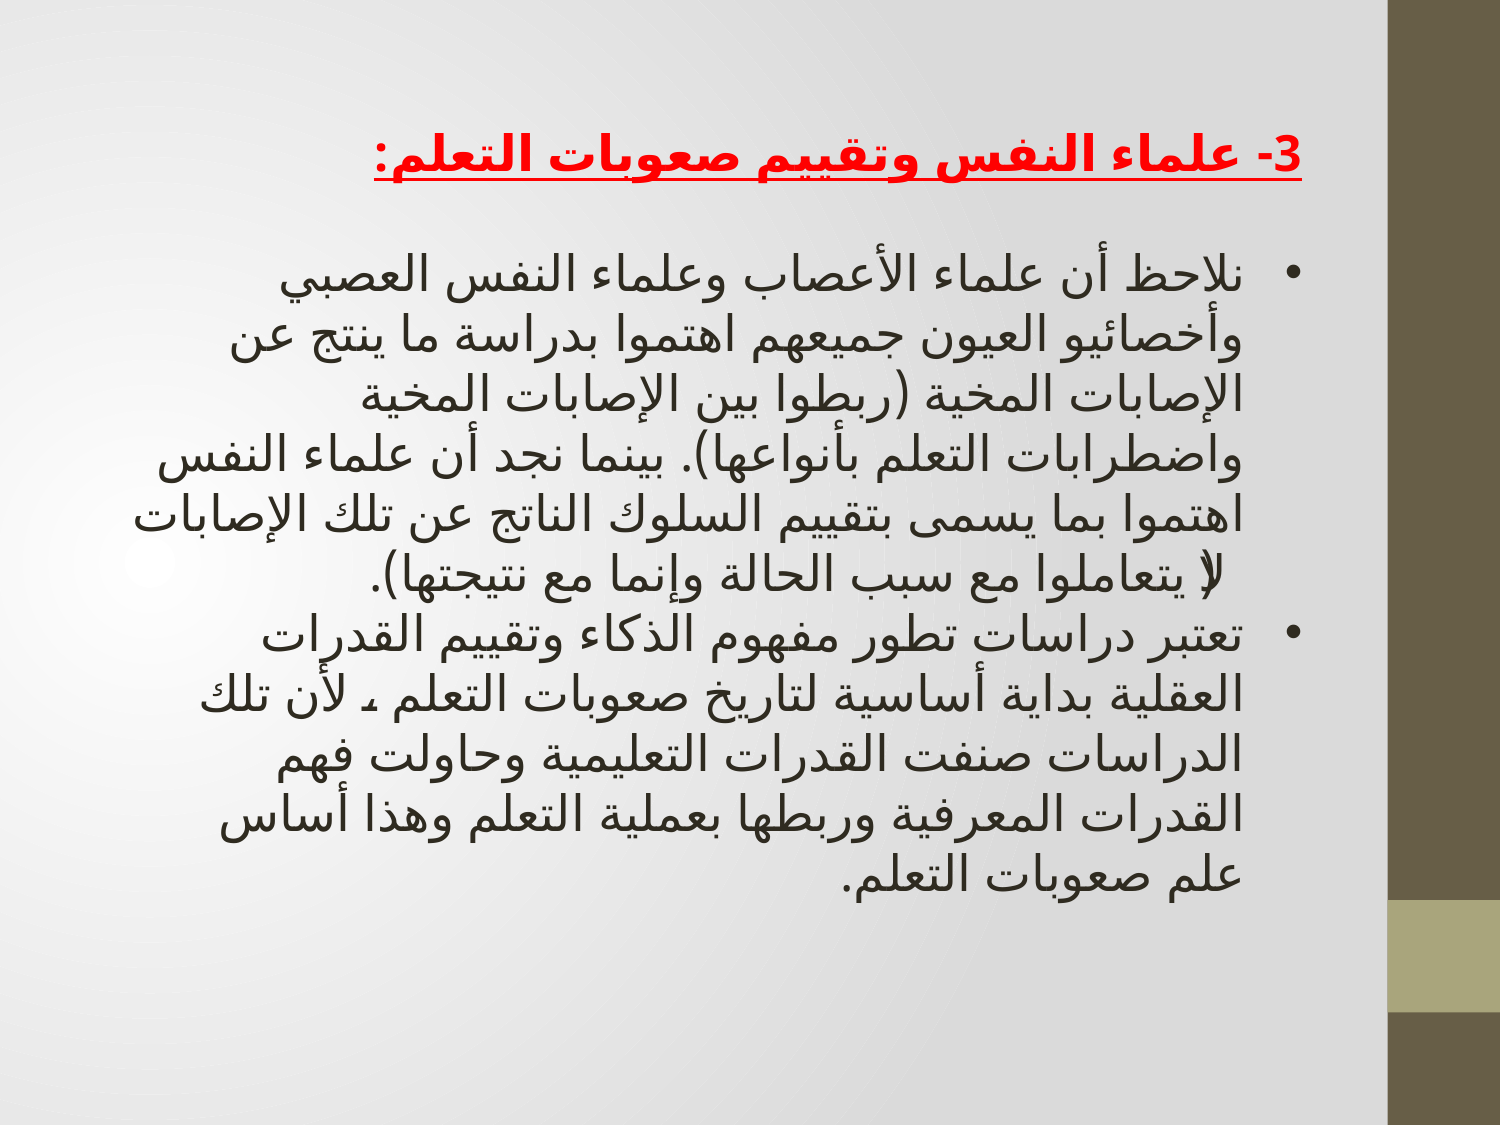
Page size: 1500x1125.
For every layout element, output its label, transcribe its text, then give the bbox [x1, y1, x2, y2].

text_box 3- علماء النفس وتقييم صعوبات التعلم: نلاحظ أن علماء الأعصاب وعلماء النفس العصبي وأخصائيو العيون جميعهم اهتموا بدراسة ما ينتج عن الإصابات المخية (ربطوا بين الإصابات المخية واضطرابات التعلم بأنواعها). بينما نجد أن علماء النفس اهتموا بما يسمى بتقييم السلوك الناتج عن تلك الإصابات (لا يتعاملوا مع سبب الحالة وإنما مع نتيجتها). تعتبر دراسات تطور مفهوم الذكاء وتقييم القدرات العقلية بداية أساسية لتاريخ صعوبات التعلم ، لأن تلك الدراسات صنفت القدرات التعليمية وحاولت فهم القدرات المعرفية وربطها بعملية التعلم وهذا أساس علم صعوبات التعلم. [112, 113, 1317, 954]
